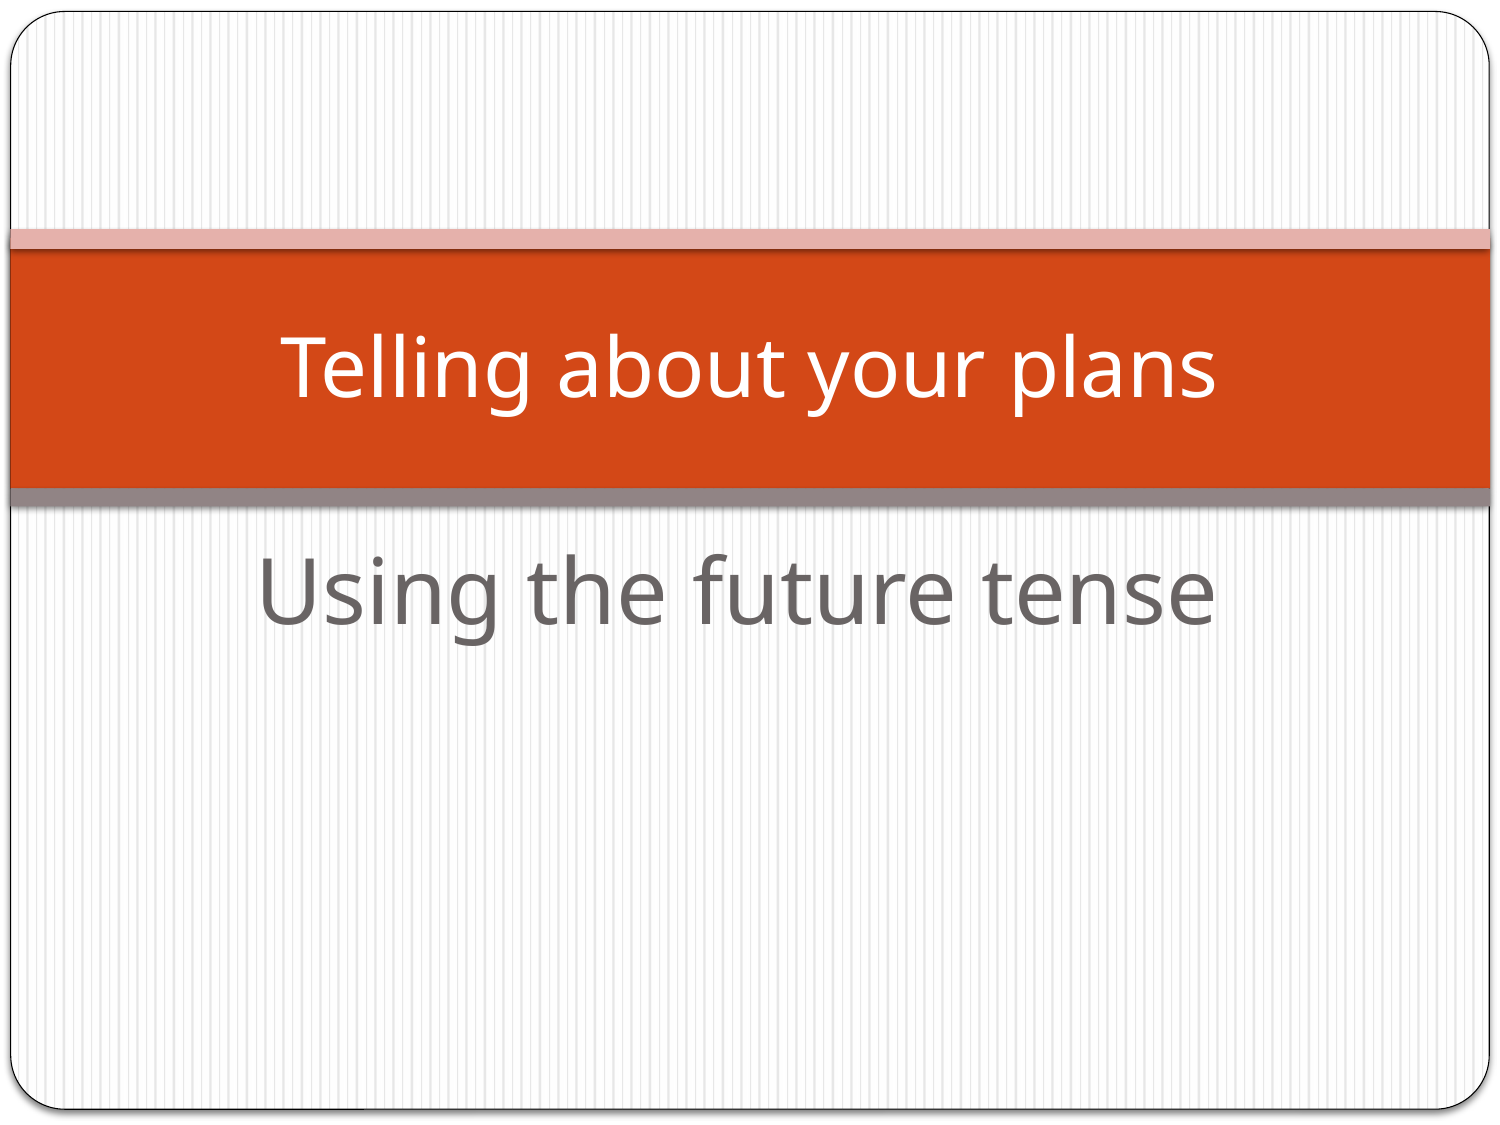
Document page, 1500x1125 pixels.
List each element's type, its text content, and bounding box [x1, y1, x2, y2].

title Telling about your plans [75, 247, 1425, 489]
subtitle Using the future tense [212, 525, 1263, 788]
